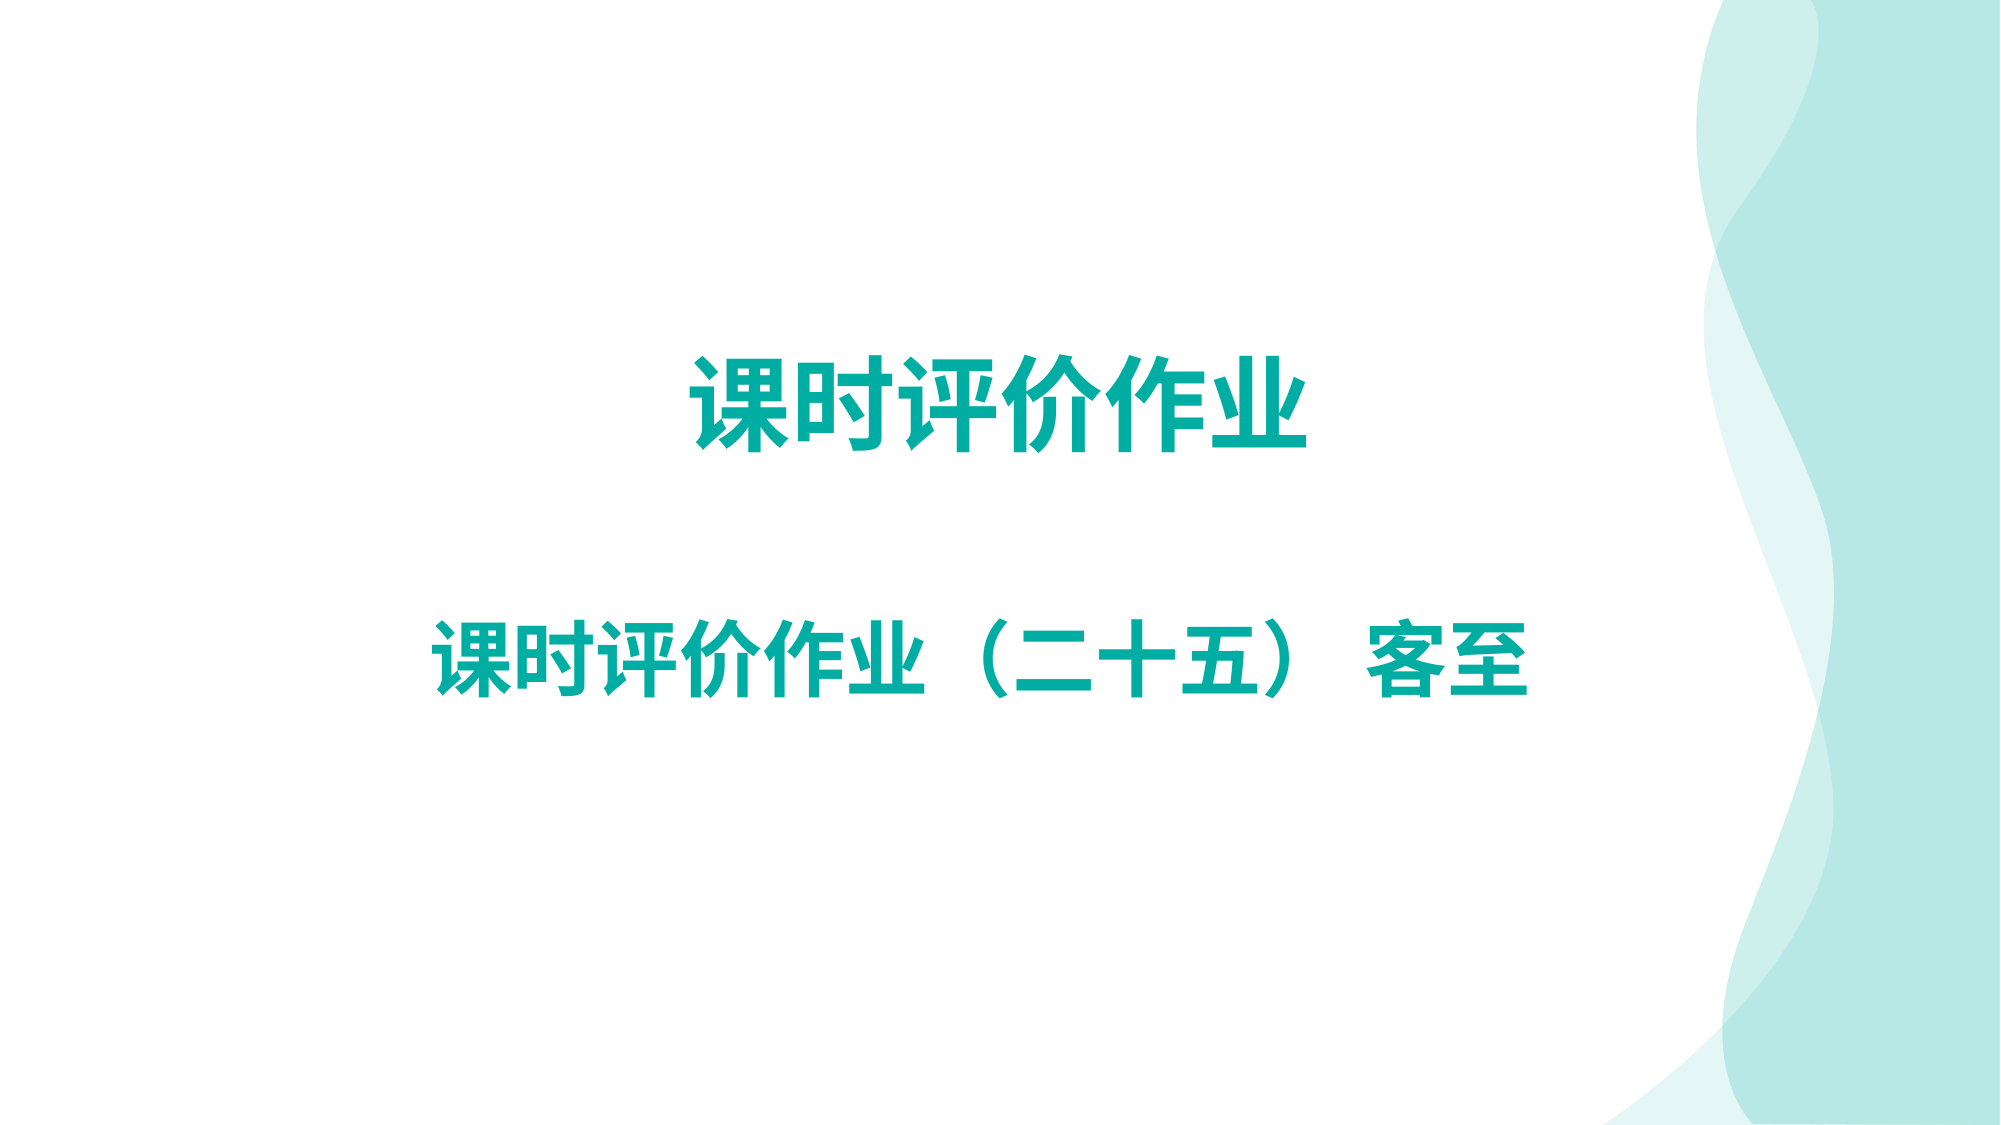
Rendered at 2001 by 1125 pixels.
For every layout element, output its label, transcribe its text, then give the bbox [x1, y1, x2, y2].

text_box 课时评价作业（二十五） 客至 [76, 602, 1884, 805]
text_box 课时评价作业 [0, 329, 2000, 461]
picture [0, 0, 2000, 329]
picture [0, 461, 2000, 1125]
